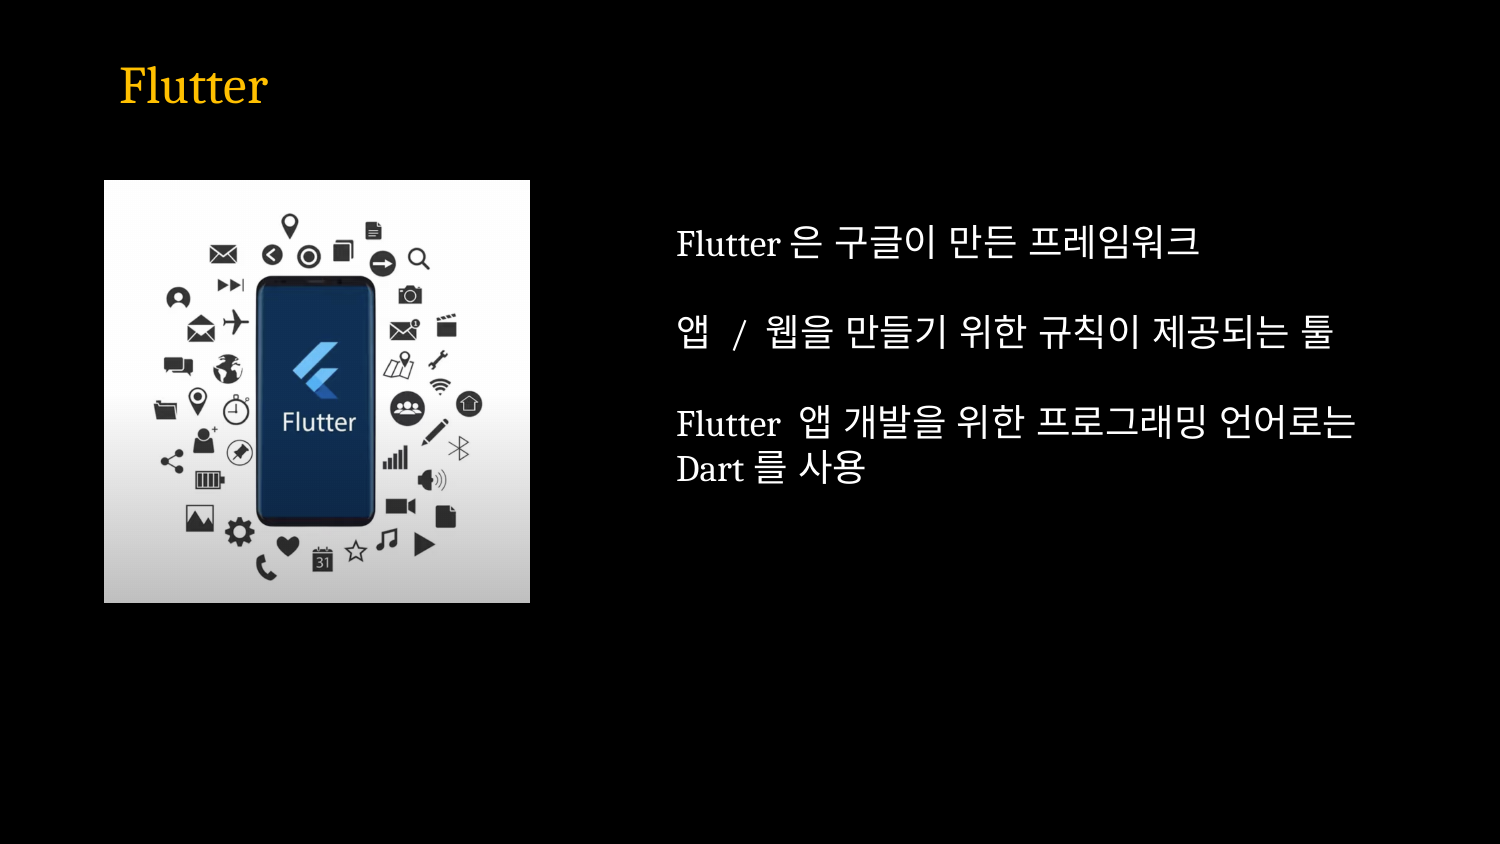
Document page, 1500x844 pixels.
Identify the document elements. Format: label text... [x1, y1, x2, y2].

title Flutter [104, 49, 1270, 181]
picture [104, 180, 530, 603]
text_box Flutter은 구글이 만든 프레임워크 앱 / 웹을 만들기 위한 규칙이 제공되는 툴 Flutter 앱 개발을 위한 프로그래밍 언어로는 Dart를 사용 [661, 211, 1451, 496]
